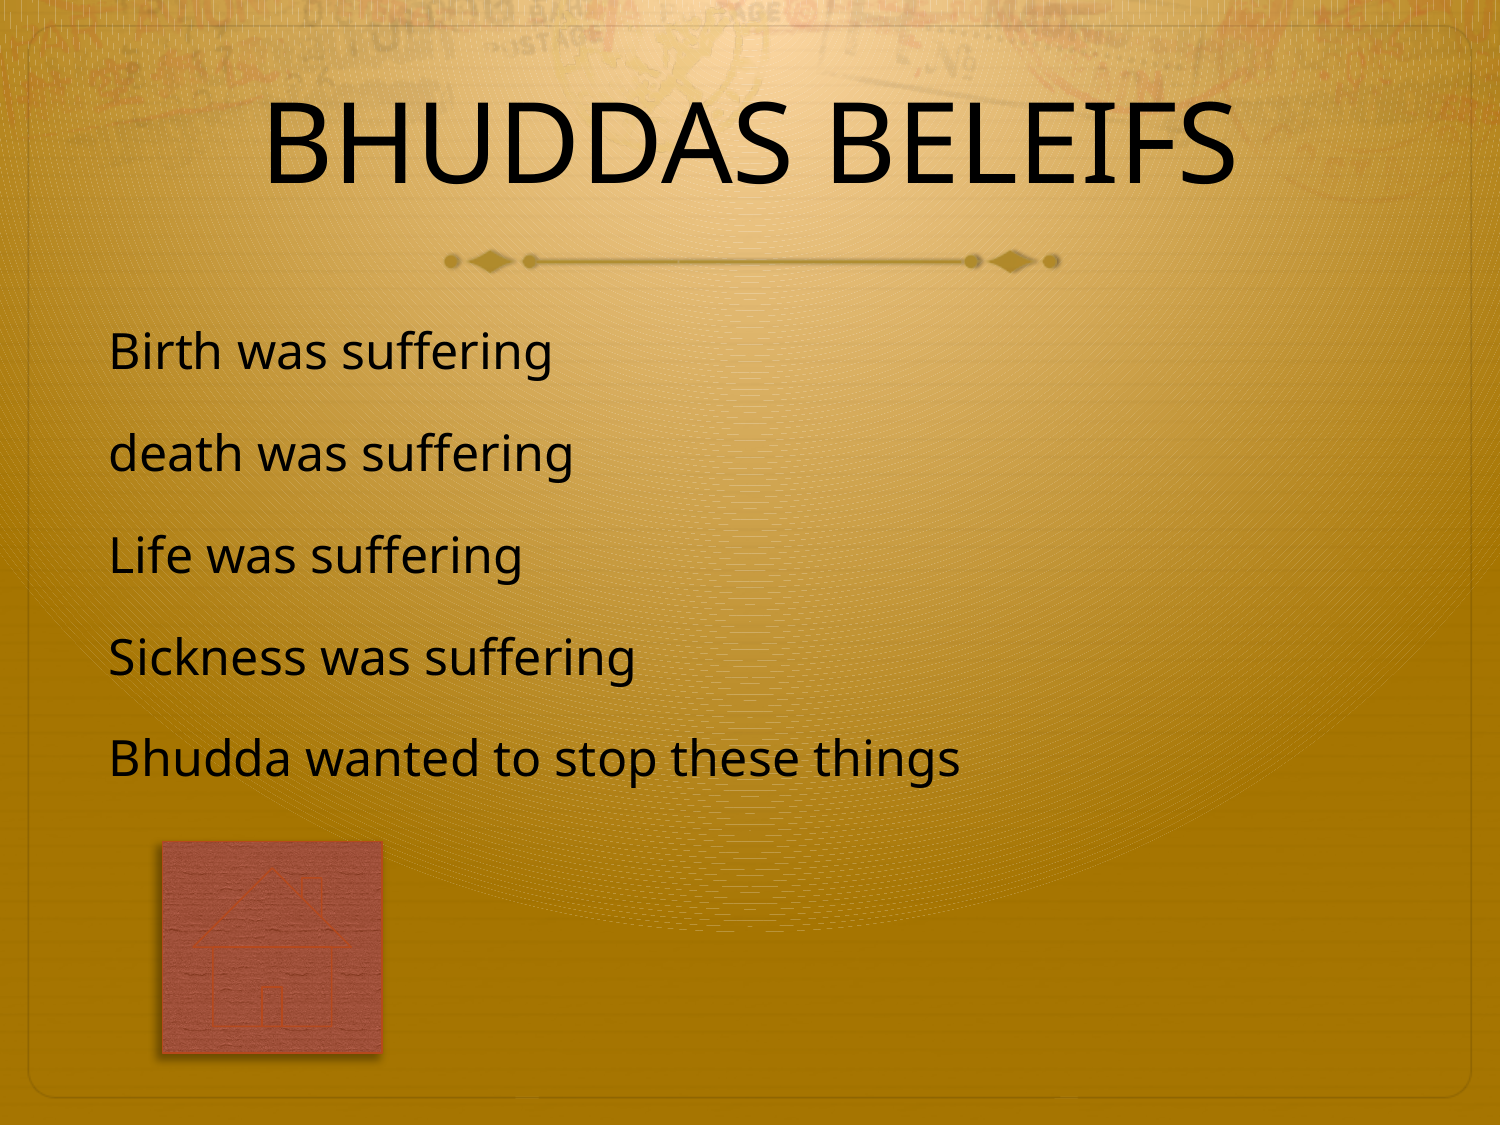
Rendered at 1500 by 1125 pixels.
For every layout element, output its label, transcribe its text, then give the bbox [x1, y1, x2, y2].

list Birth was suffering death was suffering Life was suffering Sickness was suffering Bhudda wanted to stop these things [93, 312, 1407, 988]
title BHUDDAS BELEIFS [93, 45, 1407, 233]
picture [0, 0, 1500, 1125]
text_box [162, 841, 383, 1054]
